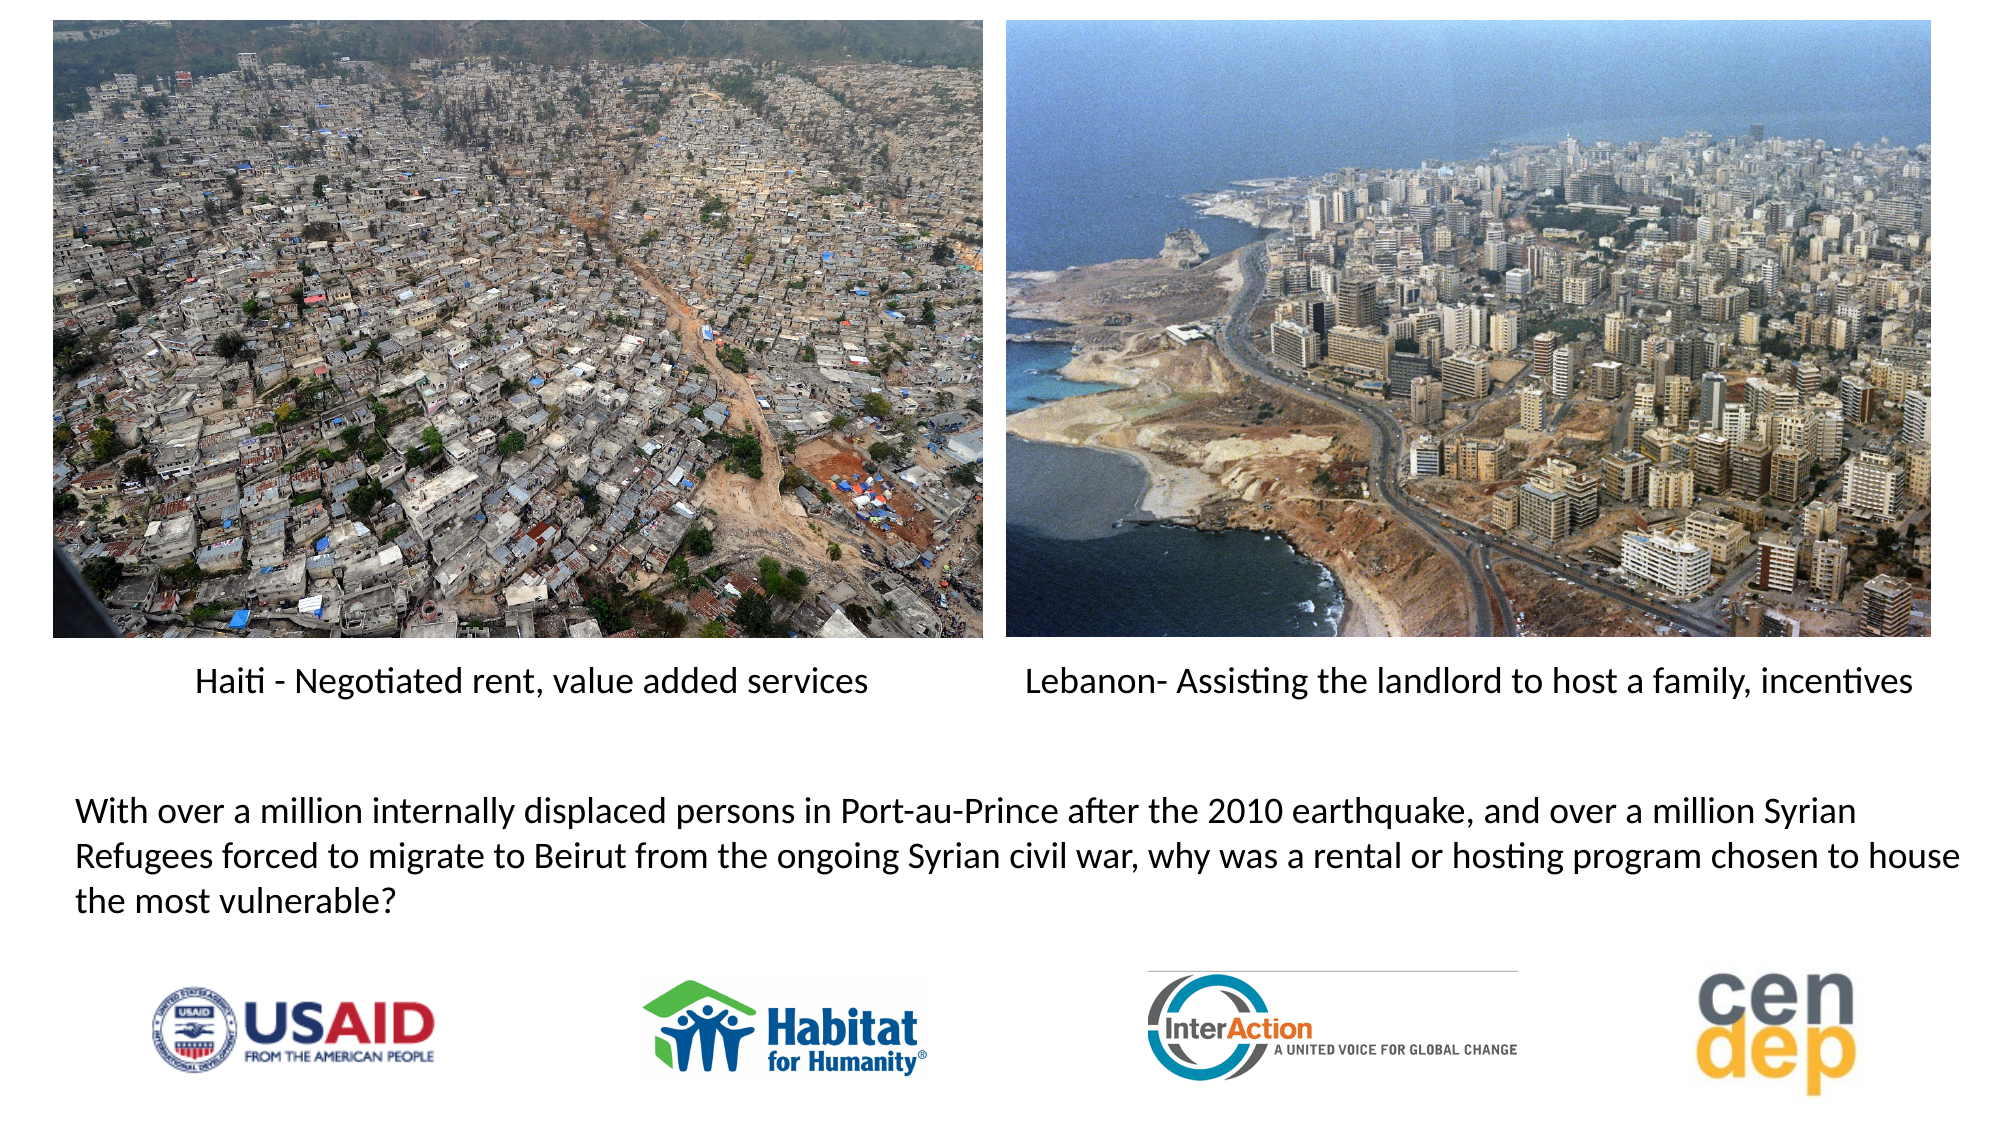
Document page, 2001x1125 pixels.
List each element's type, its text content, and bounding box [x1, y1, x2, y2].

text_box Haiti - Negotiated rent, value added services [180, 648, 885, 709]
picture [1006, 20, 1931, 637]
picture [637, 971, 932, 1082]
text_box Lebanon- Assisting the landlord to host a family, incentives [1010, 648, 1930, 709]
picture [53, 20, 983, 638]
picture [1148, 970, 1518, 1098]
picture [148, 977, 444, 1089]
text_box With over a million internally displaced persons in Port-au-Prince after the 2010 earthquake, and over a million Syrian Refugees forced to migrate to Beirut from the ongoing Syrian civil war, why was a rental or hosting program chosen to house the most vulnerable? [60, 778, 1978, 928]
picture [1682, 958, 1868, 1112]
